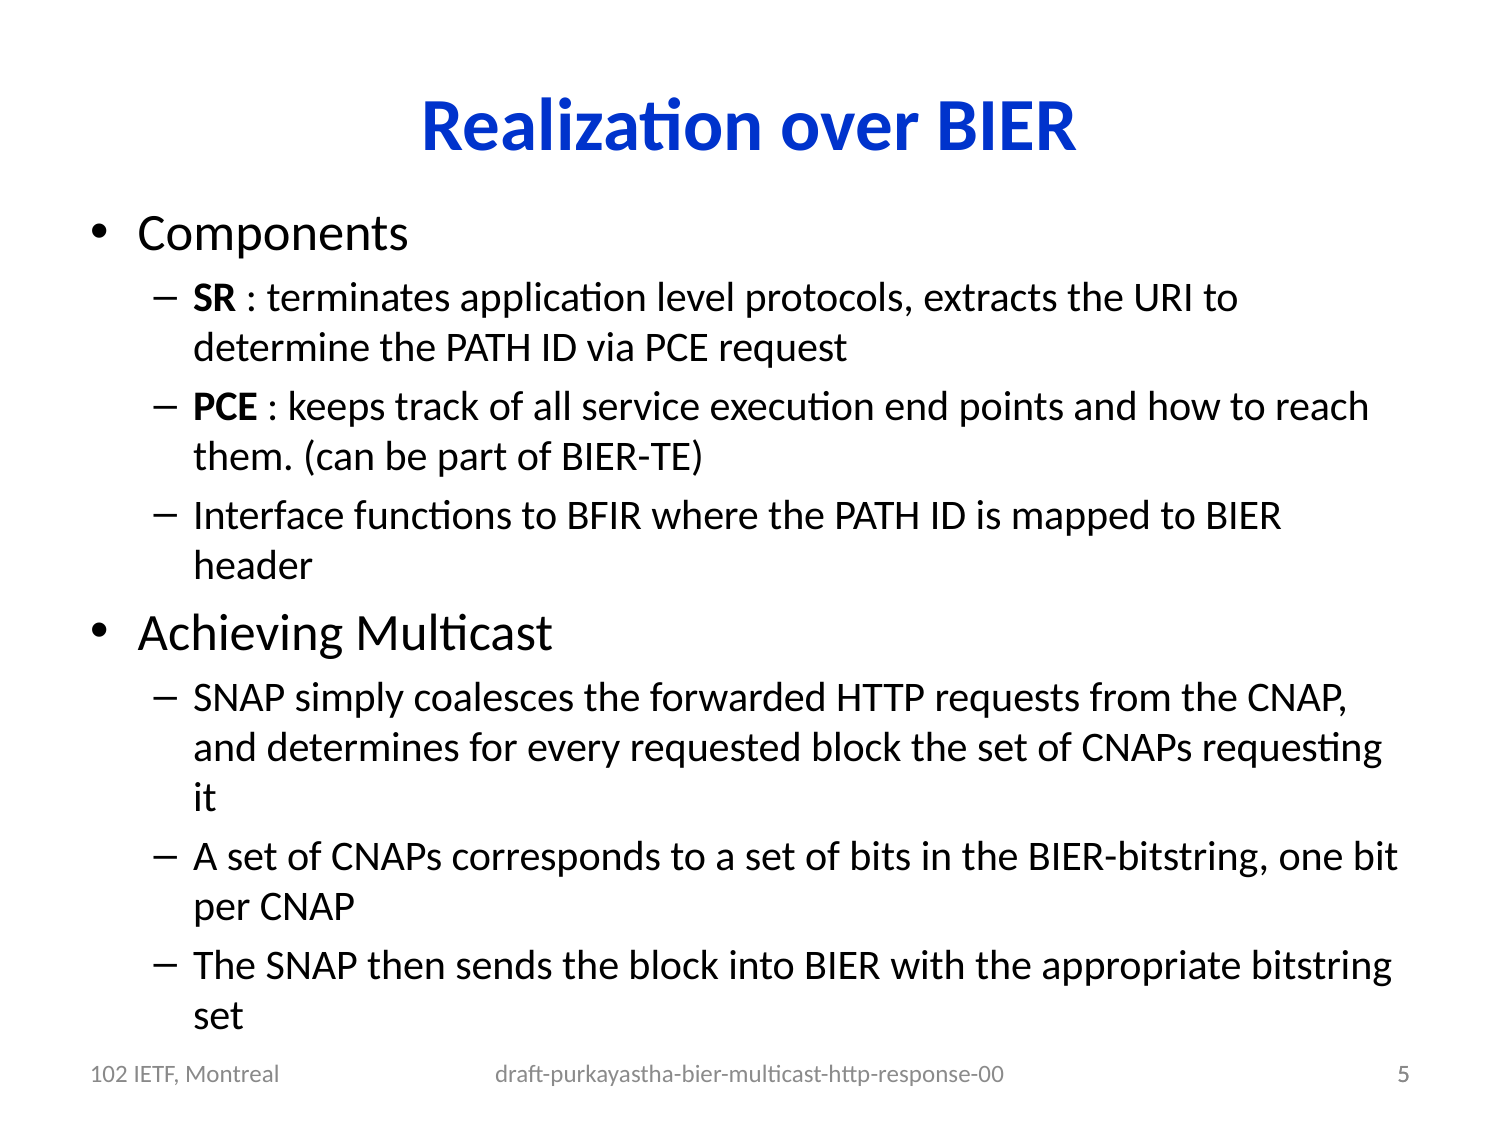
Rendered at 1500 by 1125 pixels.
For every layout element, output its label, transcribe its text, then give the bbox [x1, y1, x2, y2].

text_box 102 IETF, Montreal [75, 1042, 425, 1103]
title Realization over BIER [75, 45, 1425, 184]
footer draft-purkayastha-bier-multicast-http-response-00 [450, 1042, 1050, 1103]
slide_number 5 [1074, 1042, 1425, 1103]
list Components SR : terminates application level protocols, extracts the URI to determine the PATH ID via PCE request PCE : keeps track of all service execution end points and how to reach them. (can be part of BIER-TE) Interface functions to BFIR where the PATH ID is mapped to BIER header Achieving Multicast SNAP simply coalesces the forwarded HTTP requests from the CNAP, and determines for every requested block the set of CNAPs requesting it A set of CNAPs corresponds to a set of bits in the BIER-bitstring, one bit per CNAP The SNAP then sends the block into BIER with the appropriate bitstring set [75, 184, 1425, 1047]
